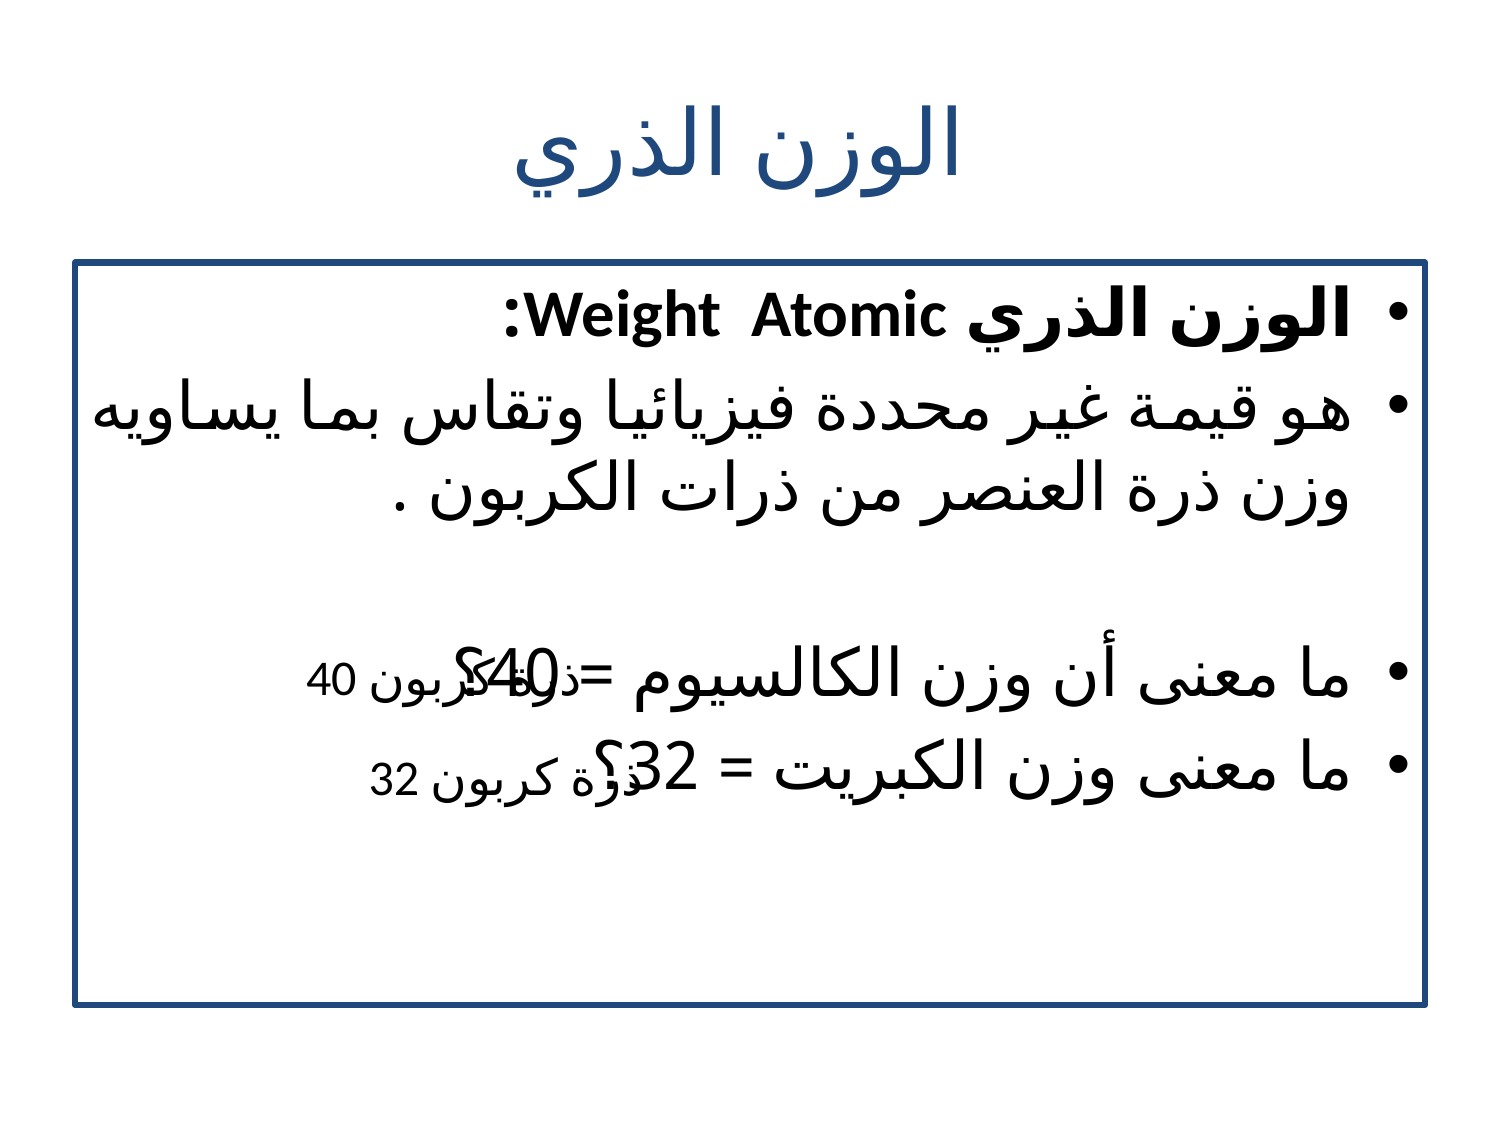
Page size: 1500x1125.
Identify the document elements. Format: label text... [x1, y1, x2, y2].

list الوزن الذري Weight Atomic: هو قيمة غير محددة فيزيائيا وتقاس بما يساويه وزن ذرة العنصر من ذرات الكربون . ما معنى أن وزن الكالسيوم = 40؟ ما معنى وزن الكبريت = 32؟ [75, 262, 1425, 1005]
title الوزن الذري [75, 45, 1425, 233]
text_box 32 ذرة كربون [348, 735, 665, 814]
text_box 40 ذرة كربون [285, 635, 602, 714]
